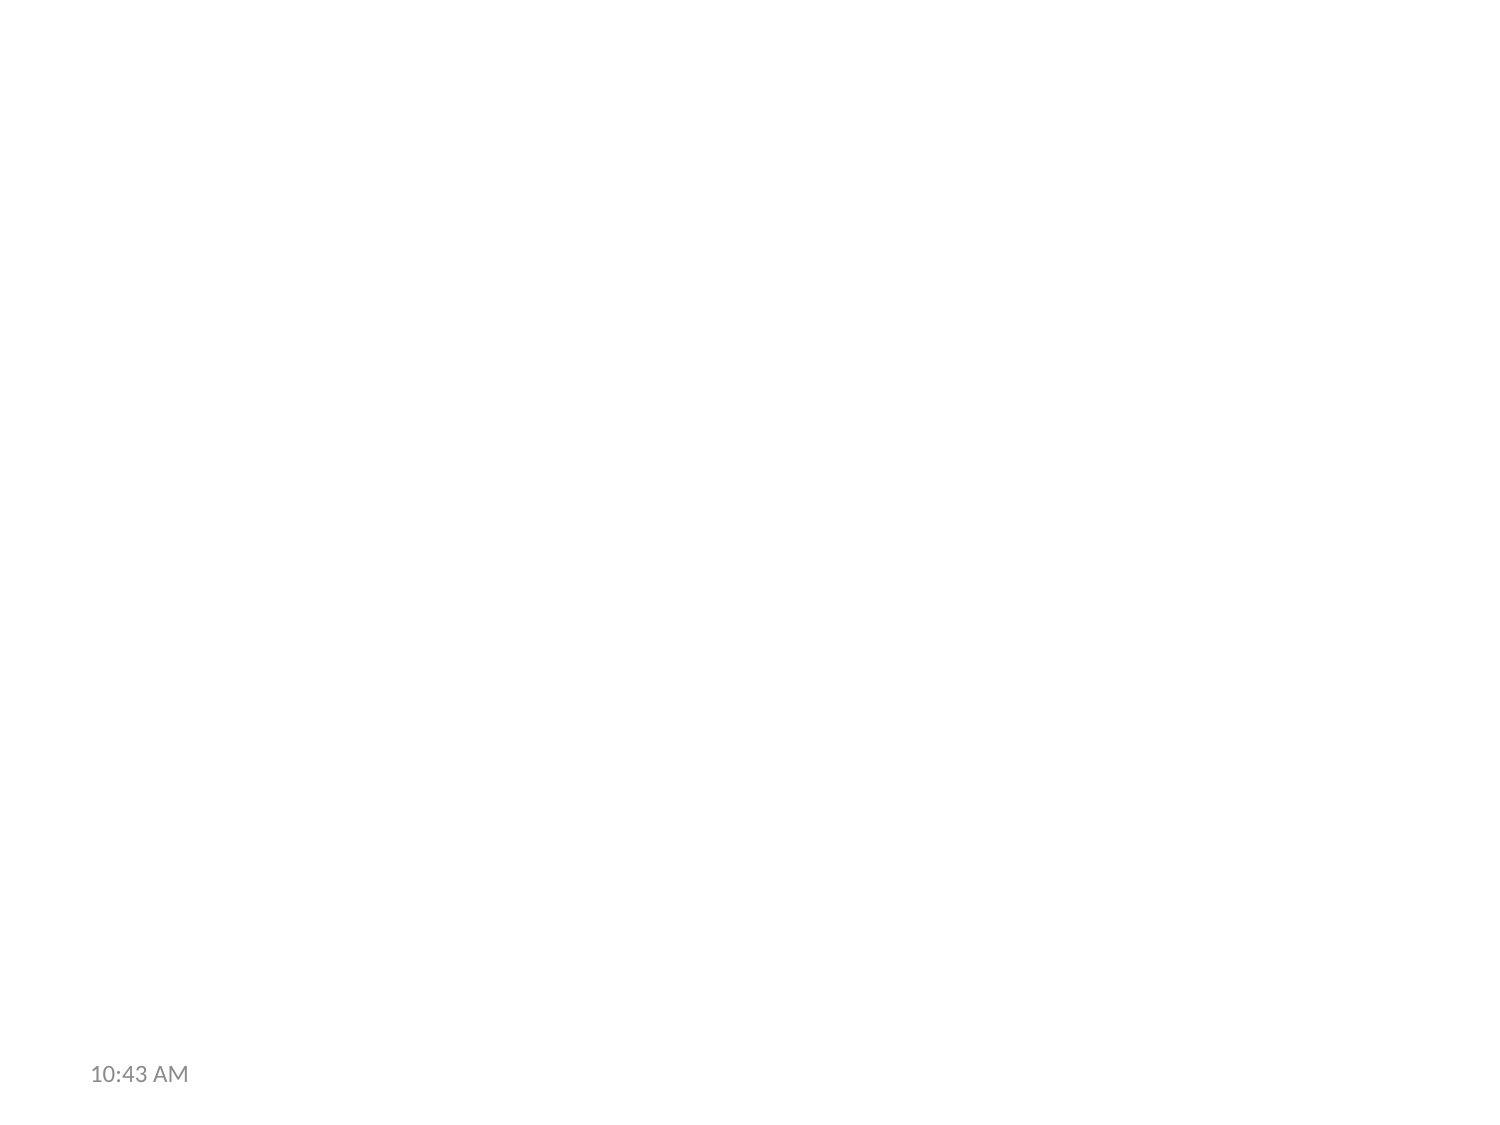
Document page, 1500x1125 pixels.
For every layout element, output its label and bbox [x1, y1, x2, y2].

slide_number [75, 1042, 425, 1103]
